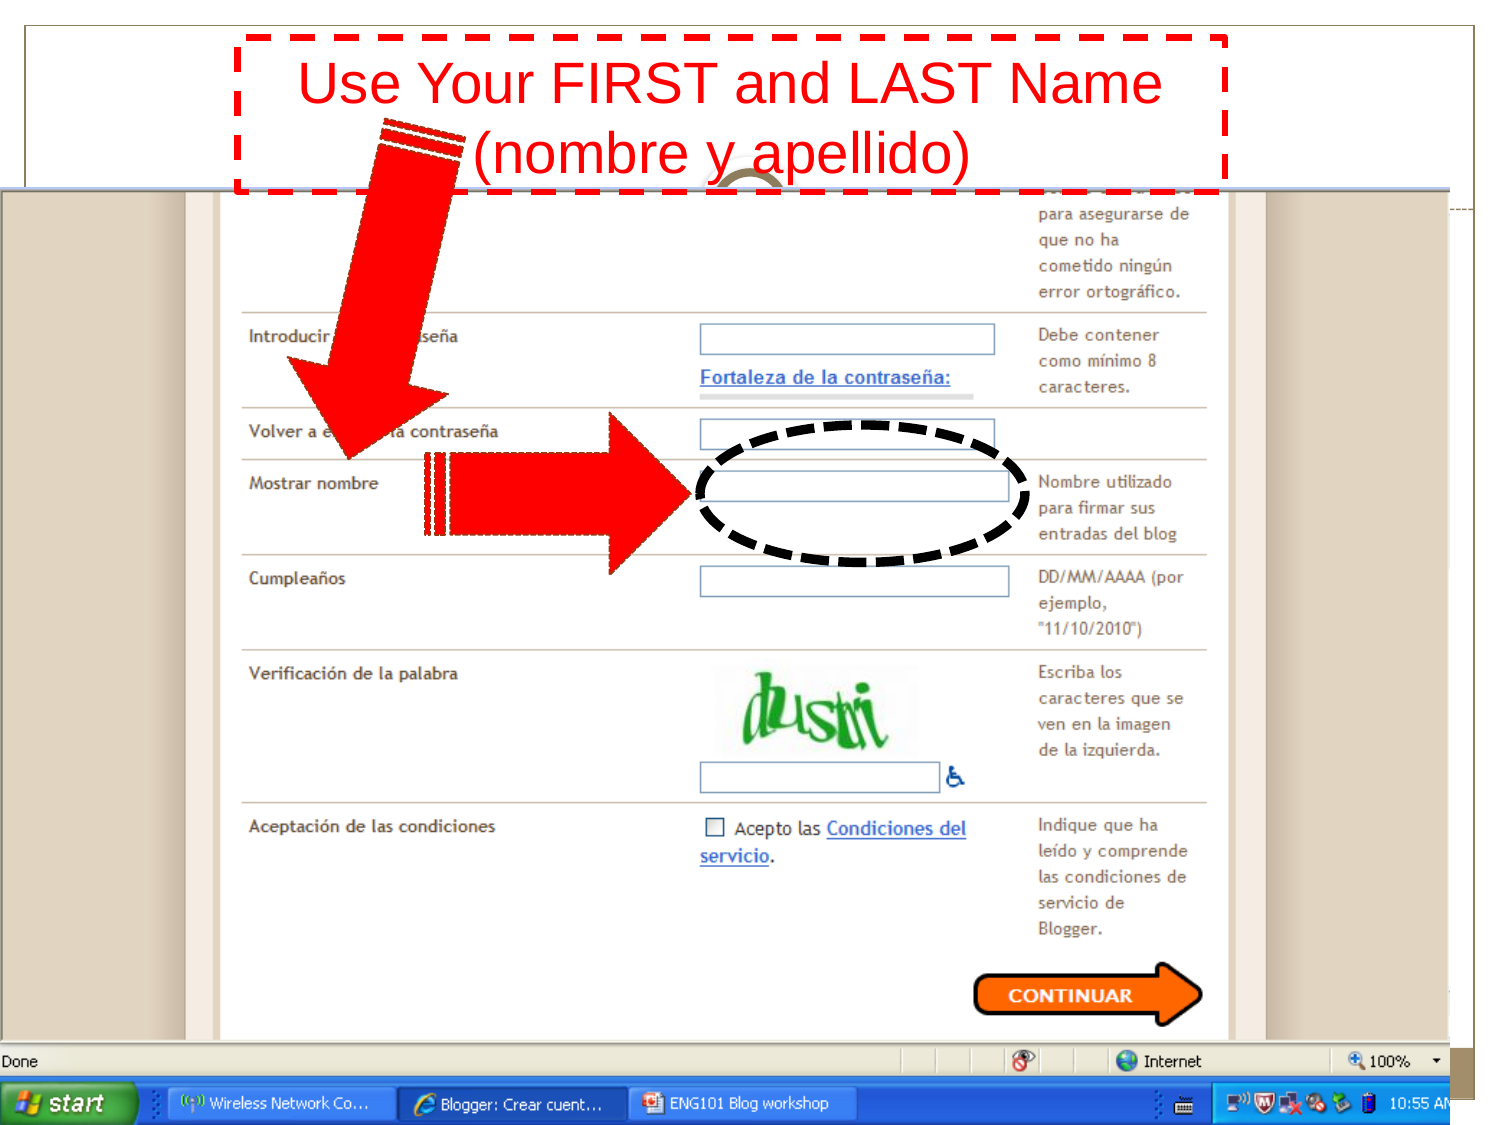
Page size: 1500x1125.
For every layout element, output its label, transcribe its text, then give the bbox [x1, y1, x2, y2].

text_box Use Your FIRST and LAST Name (nombre y apellido) [237, 37, 1225, 185]
picture [0, 187, 1451, 1125]
